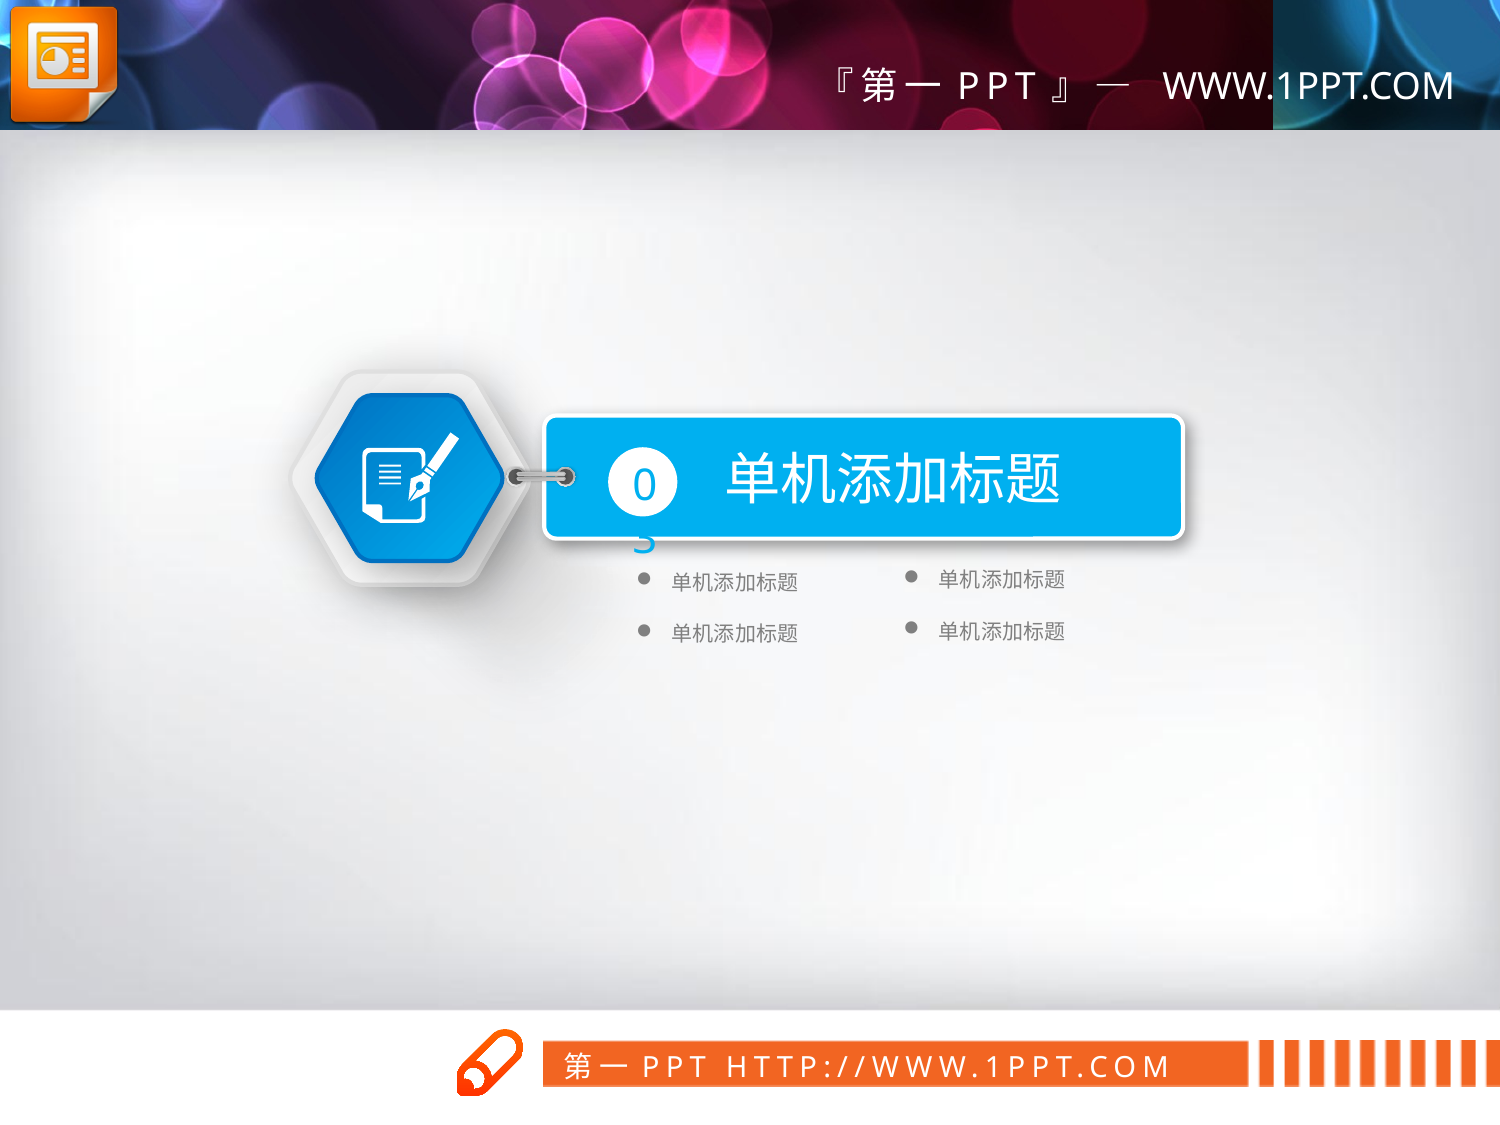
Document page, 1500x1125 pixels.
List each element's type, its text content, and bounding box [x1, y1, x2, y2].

picture [0, 0, 1500, 1012]
picture [543, 1040, 1500, 1087]
text_box [634, 415, 1184, 539]
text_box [506, 466, 527, 487]
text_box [604, 446, 685, 518]
text_box 单机添加标题 [888, 610, 1082, 651]
text_box 单机添加标题 [634, 613, 814, 654]
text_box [555, 466, 576, 487]
text_box 单机添加标题 [677, 436, 1109, 519]
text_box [517, 472, 566, 481]
text_box 单机添加标题 [888, 559, 1082, 600]
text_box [362, 432, 460, 524]
text_box 单机添加标题 [634, 561, 814, 602]
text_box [288, 339, 630, 764]
